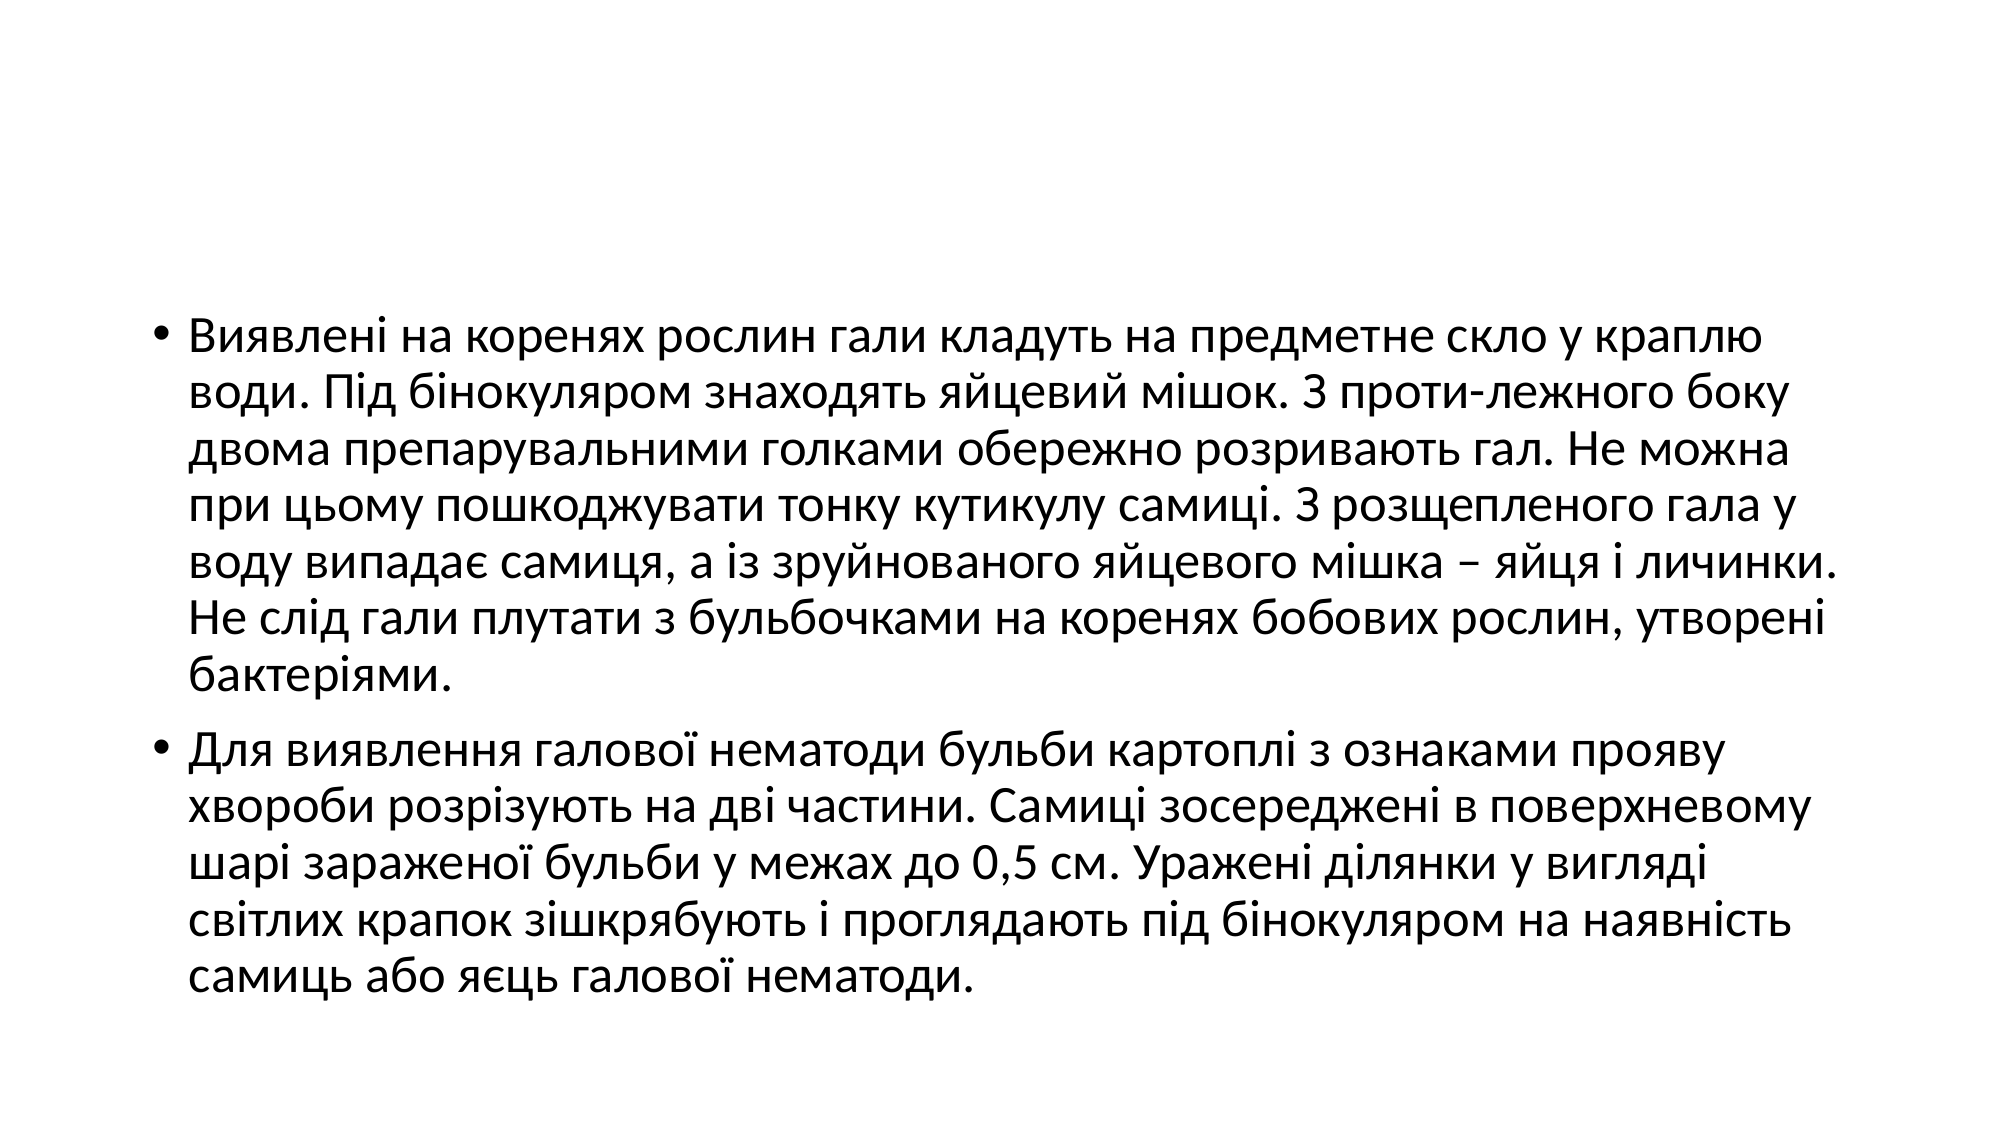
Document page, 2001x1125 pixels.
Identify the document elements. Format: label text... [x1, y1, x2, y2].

list Виявлені на коренях рослин гали кладуть на предметне скло у краплю води. Під бінокуляром знаходять яйцевий мішок. З проти-лежного боку двома препарувальними голками обережно розривають гал. Не можна при цьому пошкоджувати тонку кутикулу самиці. З розщепленого гала у воду випадає самиця, а із зруйнованого яйцевого мішка – яйця і личинки. Не слід гали плутати з бульбочками на коренях бобових рослин, утворені бактеріями. Для виявлення галової нематоди бульби картоплі з ознаками прояву хвороби розрізують на дві частини. Самиці зосереджені в поверхневому шарі зараженої бульби у межах до 0,5 см. Уражені ділянки у вигляді світлих крапок зішкрябують і проглядають під бінокуляром на наявність самиць або яєць галової нематоди. [137, 299, 1863, 1014]
